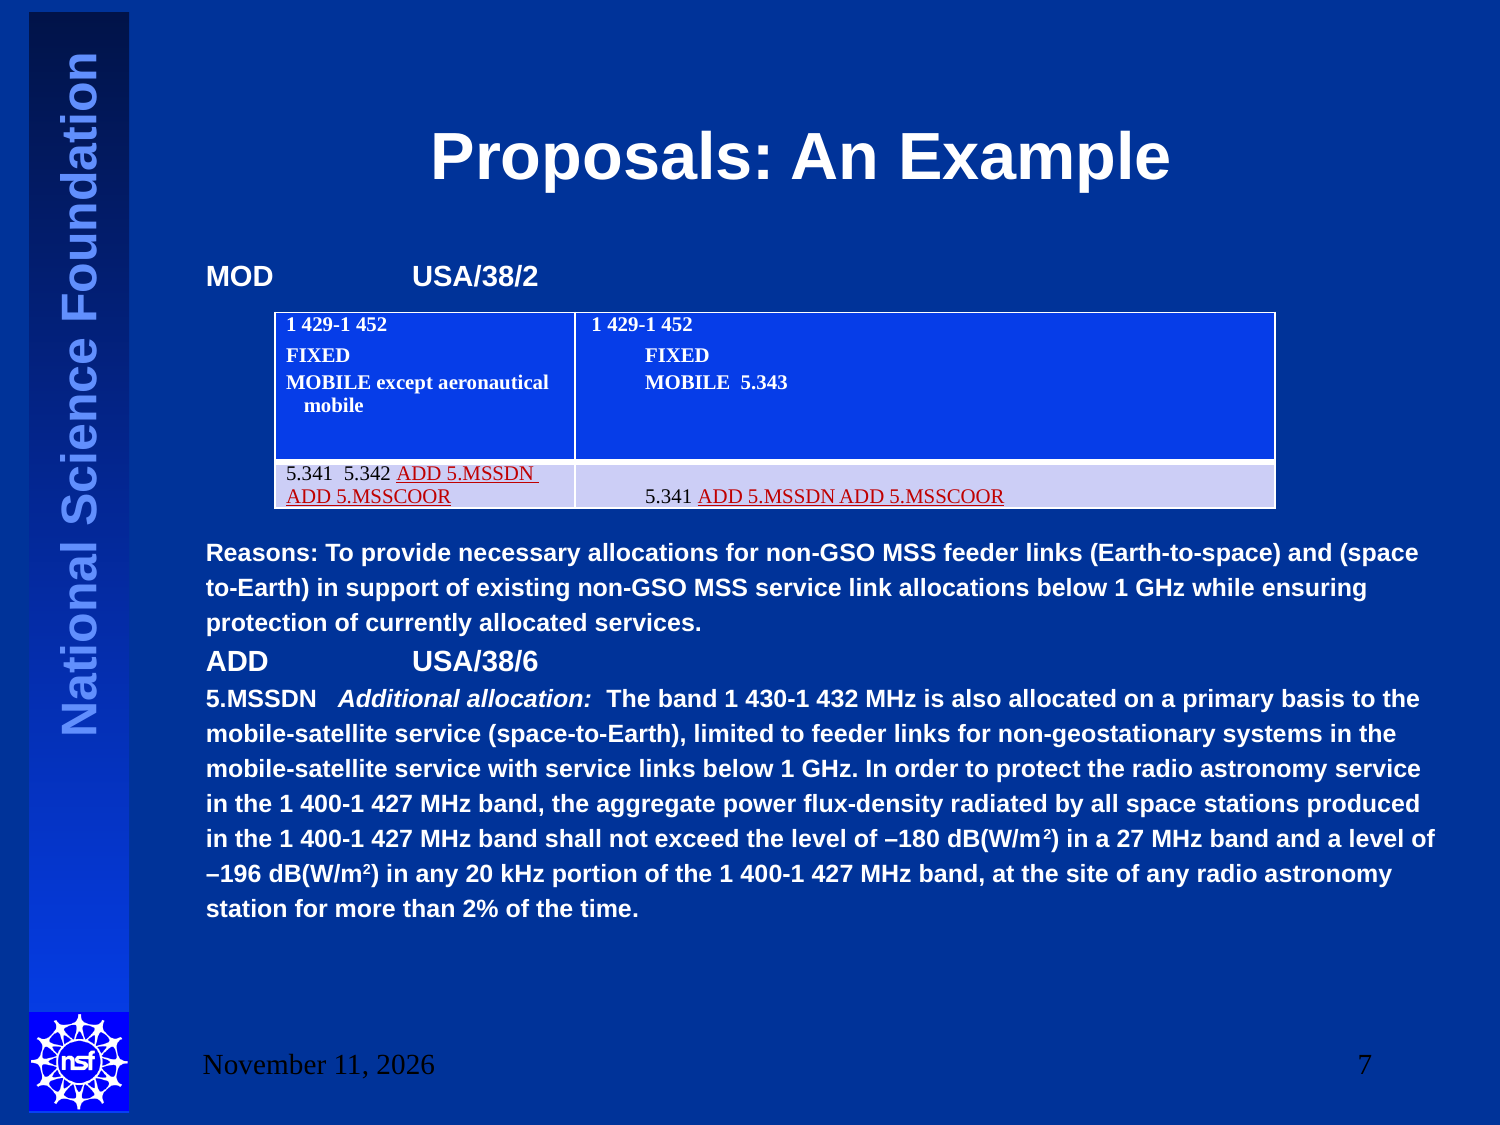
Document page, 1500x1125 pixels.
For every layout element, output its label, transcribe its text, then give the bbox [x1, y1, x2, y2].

picture [29, 1012, 129, 1111]
table_cell 5.341 ADD 5.MSSDN ADD 5.MSSCOOR [576, 465, 1274, 507]
title Proposals: An Example [174, 59, 1448, 248]
list MOD USA/38/2 Reasons: To provide necessary allocations for non-GSO MSS feeder links (Earth-to-space) and (space to-Earth) in support of existing non-GSO MSS service link allocations below 1 GHz while ensuring protection of currently allocated services. ADD USA/38/6 5.MSSDN Additional allocation: The band 1 430-1 432 MHz is also allocated on a primary basis to the mobile-satellite service (space-to-Earth), limited to feeder links for non-geostationary systems in the mobile-satellite service with service links below 1 GHz. In order to protect the radio astronomy service in the 1 400-1 427 MHz band, the aggregate power flux‑density radiated by all space stations produced in the 1 400-1 427 MHz band shall not exceed the level of –180 dB(W/m2) in a 27 MHz band and a level of –196 dB(W/m2) in any 20 kHz portion of the 1 400-1 427 MHz band, at the site of any radio astronomy station for more than 2% of the time. [190, 249, 1463, 991]
slide_number 7 [1074, 1024, 1388, 1101]
table_header 1 429-1 452 FIXED MOBILE 5.343 [576, 313, 1274, 459]
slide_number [187, 1024, 501, 1101]
table_cell 5.341 5.342 ADD 5.MSSDN ADD 5.MSSCOOR [276, 465, 574, 507]
table_header 1 429-1 452 FIXED MOBILE except aeronautical mobile [276, 313, 574, 459]
